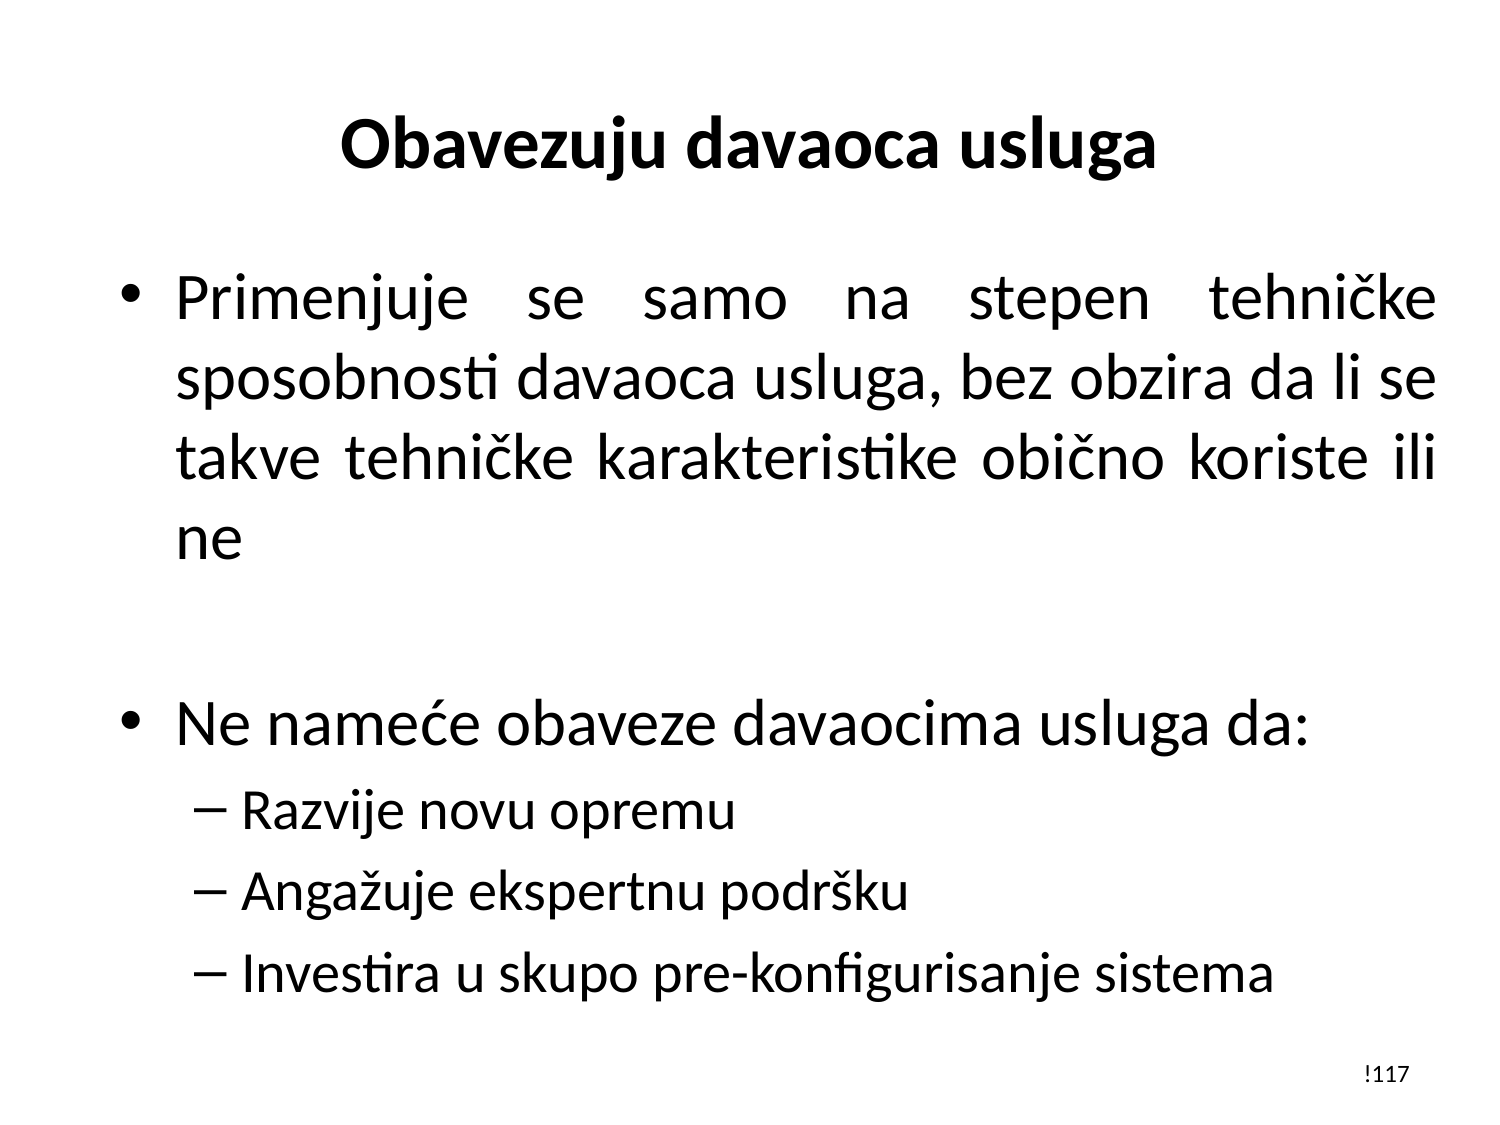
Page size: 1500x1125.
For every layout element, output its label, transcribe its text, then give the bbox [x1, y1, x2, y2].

list Primenjuje se samo na stepen tehničke sposobnosti davaoca usluga, bez obzira da li se takve tehničke karakteristike obično koriste ili ne Ne nameće obaveze davaocima usluga da: Razvije novu opremu Angažuje ekspertnu podršku Investira u skupo pre-konfigurisanje sistema [103, 244, 1455, 988]
title Obavezuju davaoca usluga [74, 44, 1426, 233]
slide_number !117 [1074, 1042, 1425, 1103]
